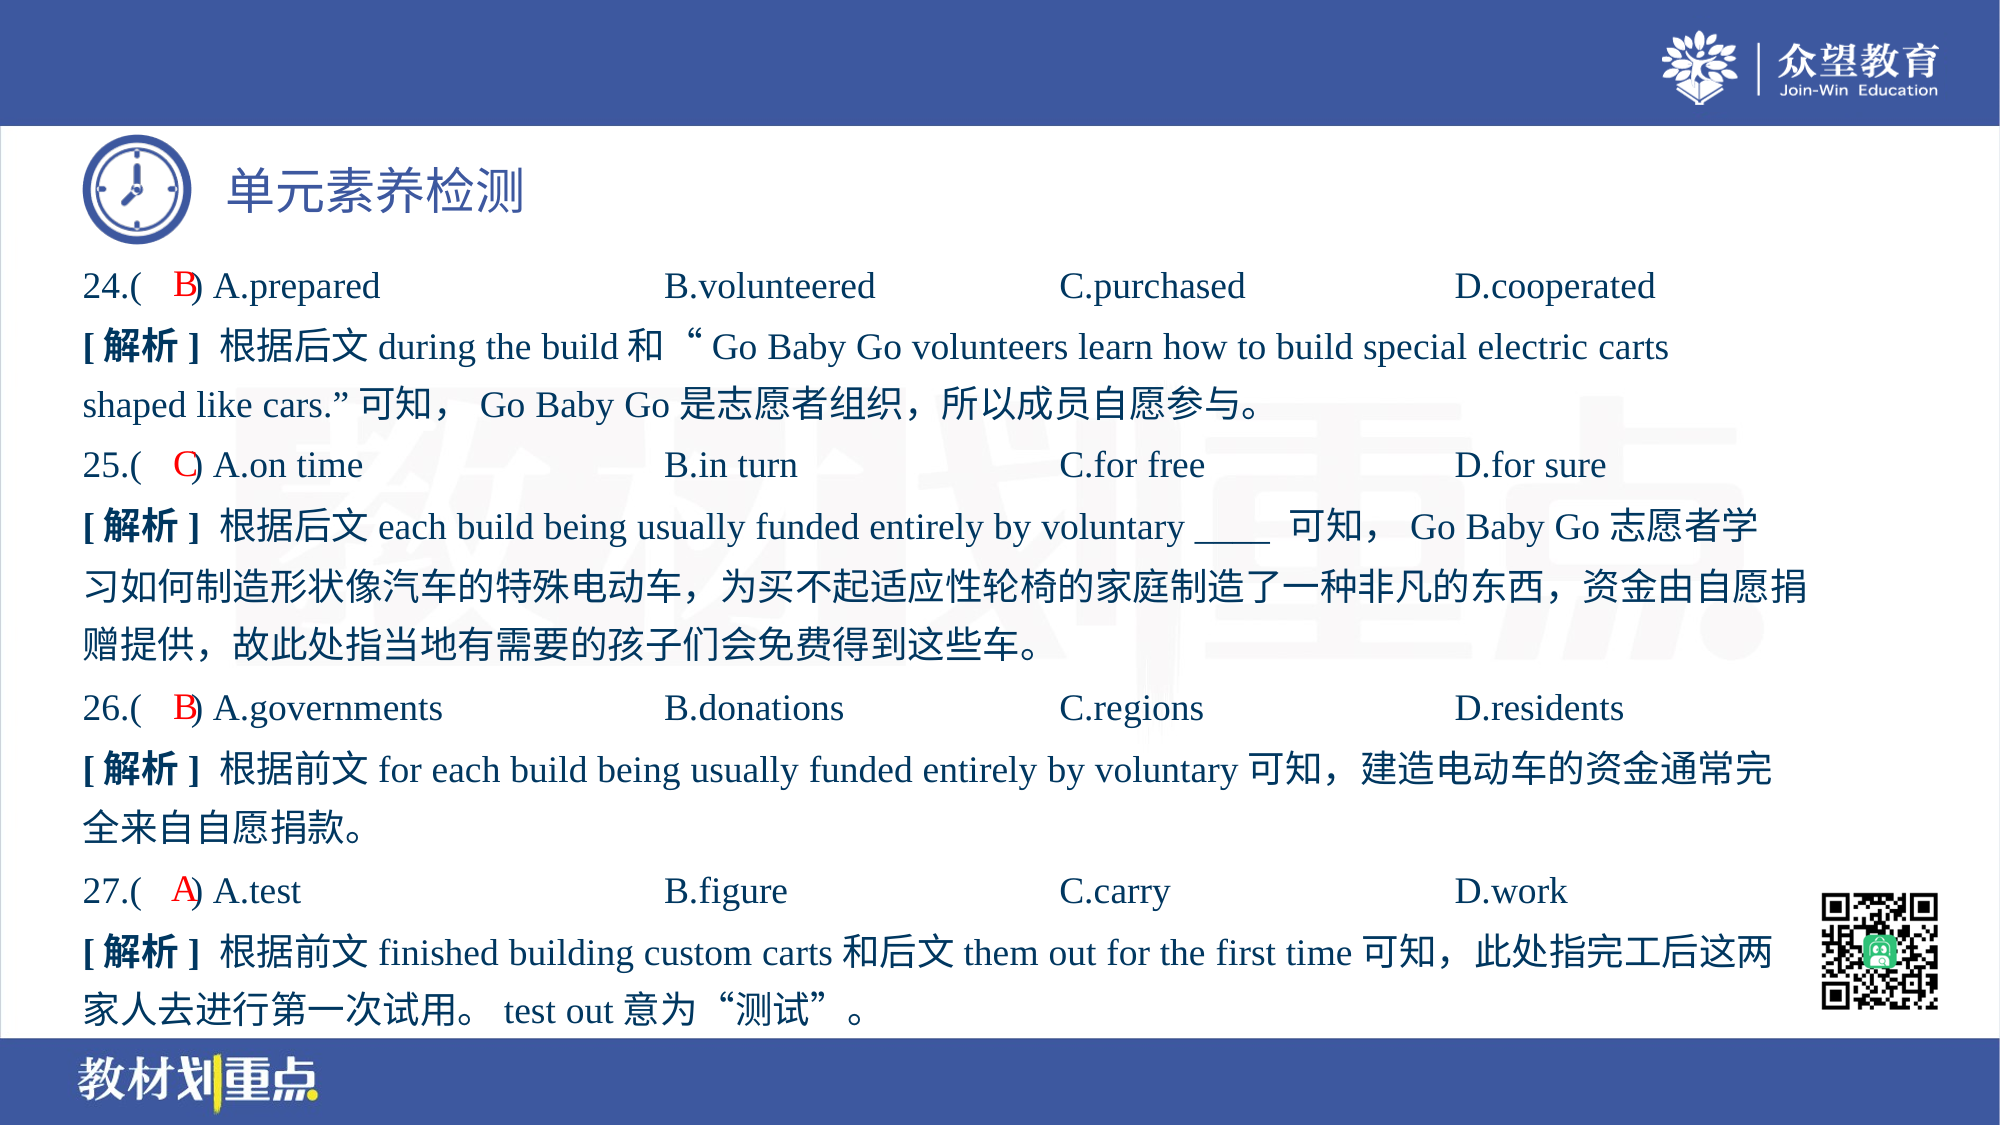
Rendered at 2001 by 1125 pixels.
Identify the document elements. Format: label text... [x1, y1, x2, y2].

text_box [解析] 根据前文finished building custom carts和后文them out for the first time可知，此处指完工后这两 家人去进行第一次试用。test out意为“测试”。 [82, 912, 1817, 1026]
text_box B [159, 245, 212, 300]
text_box C [159, 425, 212, 479]
text_box 27.( ) A.test B.figure C.carry D.work [82, 852, 1817, 906]
text_box [解析] 根据后文each build being usually funded entirely by voluntary ____ 可知，Go Baby Go志愿者学 习如何制造形状像汽车的特殊电动车，为买不起适应性轮椅的家庭制造了一种非凡的东西，资金由自愿捐 赠提供，故此处指当地有需要的孩子们会免费得到这些车。 [82, 487, 1817, 662]
text_box 26.( ) A.governments B.donations C.regions D.residents [82, 669, 1817, 723]
text_box [解析] 根据后文during the build和“Go Baby Go volunteers learn how to build special electric carts shaped like cars.”可知，Go Baby Go是志愿者组织，所以成员自愿参与。 [82, 306, 1817, 420]
text_box 25.( ) A.on time B.in turn C.for free D.for sure [82, 426, 1817, 480]
text_box B [159, 668, 212, 722]
text_box A [157, 851, 212, 905]
picture [0, 0, 2000, 1125]
text_box [解析] 根据前文for each build being usually funded entirely by voluntary可知，建造电动车的资金通常完 全来自自愿捐款。 [82, 730, 1817, 844]
text_box 24.( ) A.prepared B.volunteered C.purchased D.cooperated [82, 247, 1817, 301]
